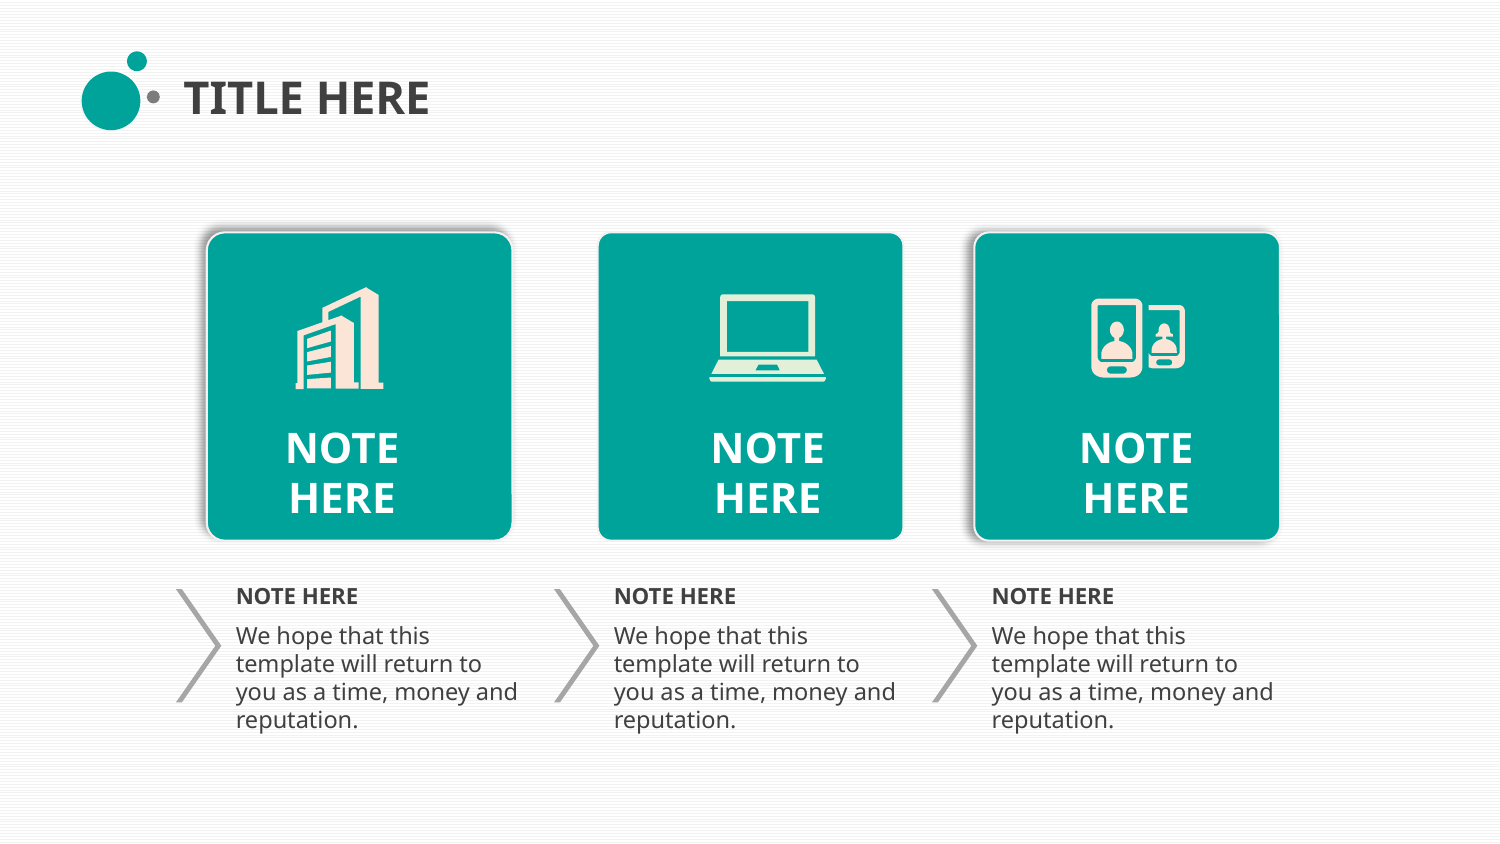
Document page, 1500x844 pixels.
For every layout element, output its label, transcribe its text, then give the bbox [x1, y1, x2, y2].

text_box [1091, 298, 1143, 378]
text_box [173, 588, 221, 704]
text_box [205, 231, 514, 542]
text_box NOTE HERE We hope that this template will return to you as a time, money and reputation. [599, 575, 916, 741]
text_box [709, 377, 826, 382]
text_box [552, 588, 599, 704]
text_box [596, 231, 905, 542]
text_box [929, 588, 977, 704]
text_box [973, 231, 1282, 542]
text_box TITLE HERE [172, 63, 681, 129]
text_box [1148, 305, 1185, 369]
text_box [295, 286, 384, 390]
text_box NOTE HERE We hope that this template will return to you as a time, money and reputation. [977, 575, 1294, 741]
text_box [720, 294, 816, 357]
text_box NOTE HERE [257, 421, 428, 523]
text_box NOTE HERE [1040, 421, 1233, 523]
text_box NOTE HERE We hope that this template will return to you as a time, money and reputation. [221, 575, 538, 741]
text_box [711, 359, 824, 374]
text_box NOTE HERE [658, 421, 877, 523]
